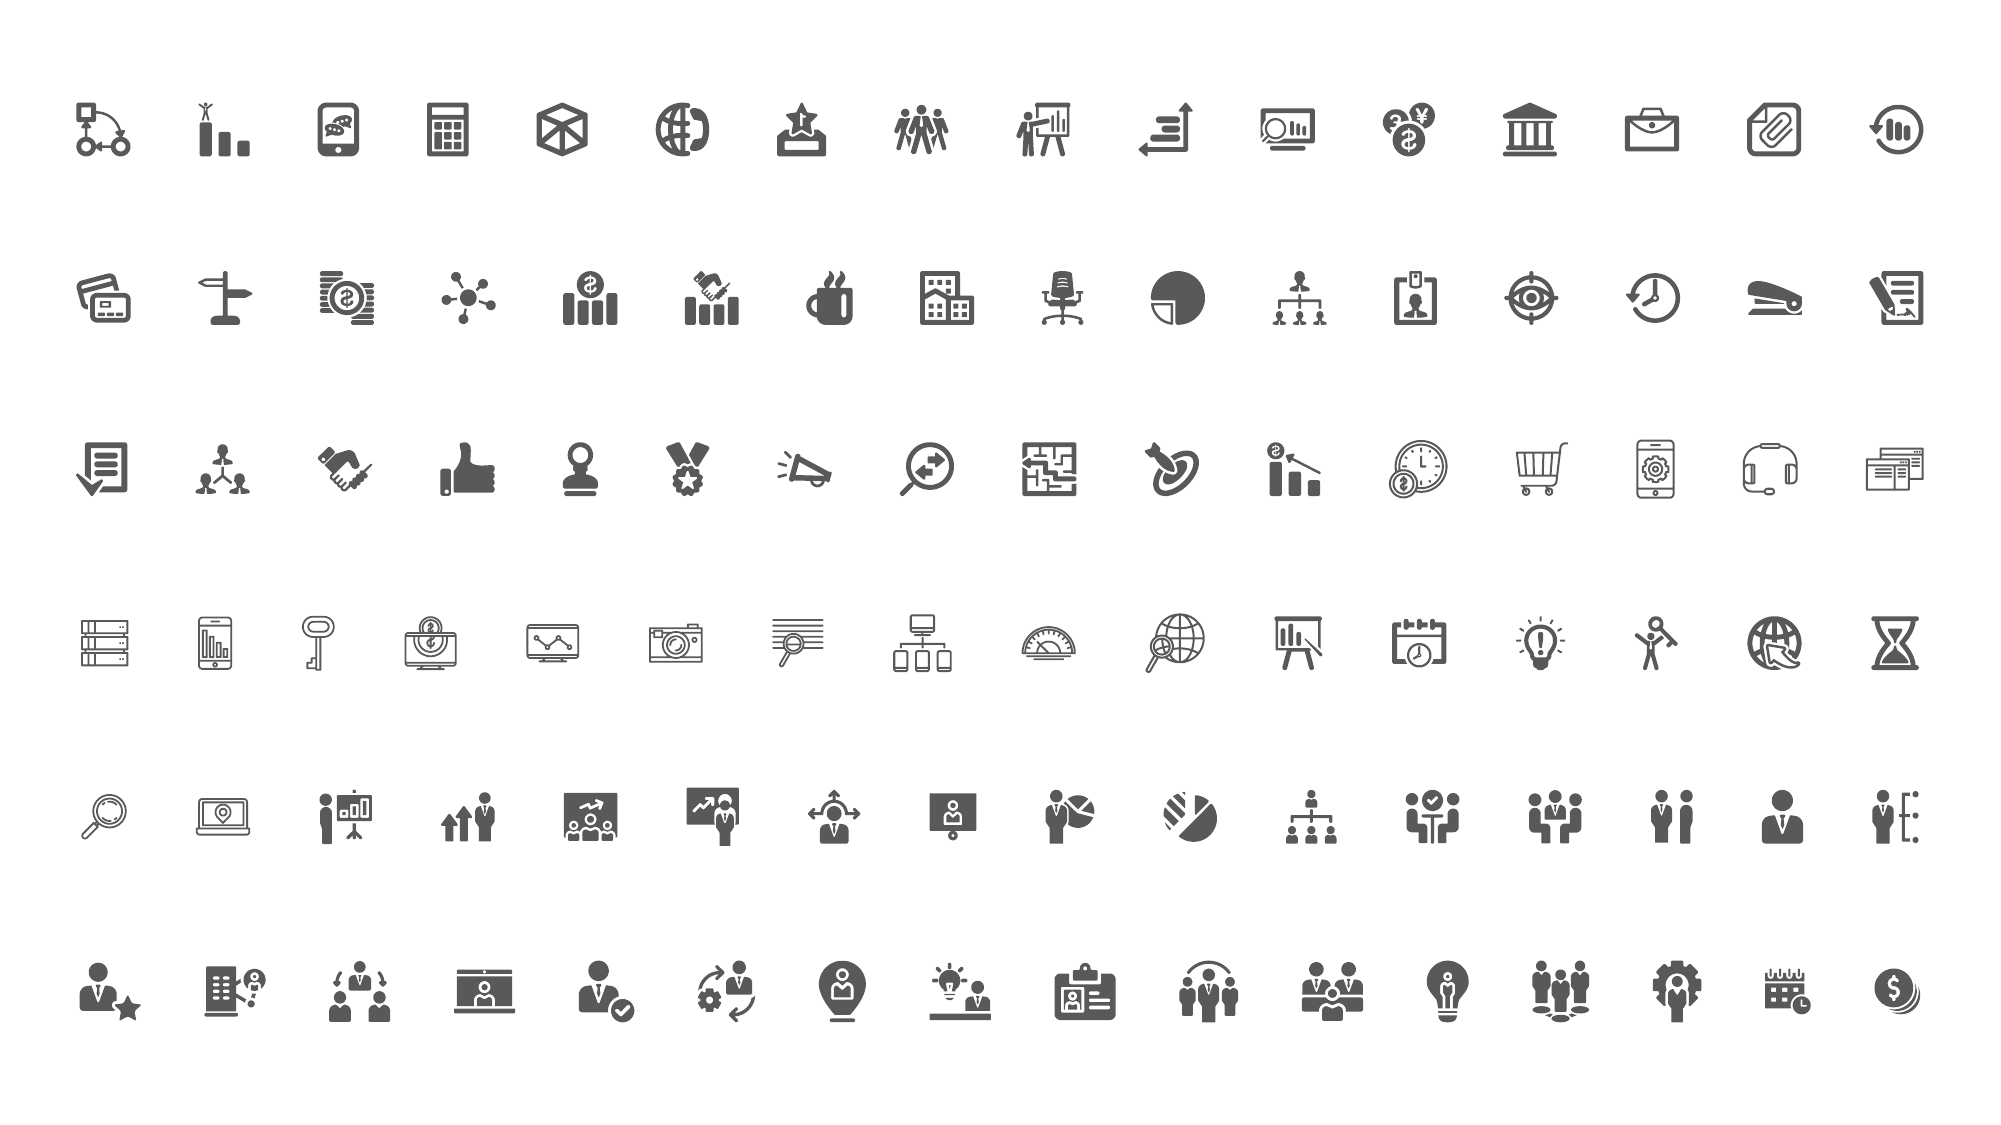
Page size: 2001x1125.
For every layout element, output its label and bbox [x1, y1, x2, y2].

text_box [563, 792, 618, 841]
text_box [1516, 616, 1566, 671]
text_box [686, 787, 739, 846]
text_box [1761, 790, 1804, 844]
text_box [777, 450, 832, 488]
text_box [666, 442, 710, 496]
text_box [894, 104, 949, 155]
text_box [893, 614, 952, 673]
text_box [195, 444, 250, 495]
text_box [1652, 960, 1702, 1023]
text_box [777, 102, 827, 157]
text_box [1865, 447, 1924, 491]
text_box [1382, 102, 1435, 157]
text_box [440, 442, 495, 496]
text_box [1651, 789, 1693, 844]
text_box [1179, 960, 1239, 1023]
text_box [319, 789, 372, 845]
text_box [198, 271, 253, 325]
text_box [1388, 439, 1448, 499]
text_box [76, 273, 131, 323]
text_box [1041, 271, 1084, 325]
text_box [563, 271, 618, 325]
text_box [1869, 104, 1924, 155]
text_box [1765, 968, 1811, 1015]
text_box [1426, 960, 1469, 1023]
text_box [697, 960, 756, 1023]
text_box [1747, 102, 1802, 157]
text_box [920, 271, 975, 325]
text_box [772, 619, 824, 668]
text_box [526, 624, 580, 663]
text_box [427, 102, 469, 157]
text_box [1144, 442, 1199, 496]
text_box [655, 102, 710, 157]
text_box [1634, 616, 1678, 671]
text_box [1528, 790, 1582, 844]
text_box [76, 102, 131, 157]
text_box [818, 960, 866, 1023]
text_box [1163, 791, 1217, 842]
text_box [1021, 626, 1076, 661]
text_box [1138, 102, 1193, 157]
text_box [198, 102, 250, 157]
text_box [441, 271, 496, 324]
text_box [1394, 271, 1437, 325]
text_box [81, 794, 127, 840]
text_box [1742, 443, 1798, 496]
text_box [319, 271, 374, 325]
text_box [1145, 613, 1205, 673]
text_box [317, 446, 373, 492]
text_box [684, 271, 739, 325]
text_box [204, 966, 266, 1017]
text_box [329, 961, 391, 1022]
text_box [1502, 102, 1557, 157]
text_box [929, 793, 977, 841]
text_box [1392, 618, 1447, 668]
text_box [1405, 789, 1460, 844]
text_box [1636, 439, 1675, 499]
text_box [1150, 271, 1205, 325]
text_box [79, 962, 141, 1021]
text_box [1532, 960, 1590, 1023]
text_box [929, 962, 991, 1021]
text_box [404, 616, 457, 671]
text_box [1747, 616, 1802, 671]
text_box [441, 792, 495, 842]
text_box [899, 442, 955, 496]
text_box [1515, 442, 1569, 496]
text_box [317, 102, 360, 157]
text_box [808, 789, 861, 844]
text_box [301, 615, 335, 671]
text_box [1022, 442, 1077, 496]
text_box [195, 798, 251, 836]
text_box [536, 102, 588, 157]
text_box [76, 442, 128, 496]
text_box [1272, 271, 1327, 325]
text_box [453, 969, 516, 1014]
text_box [1874, 968, 1921, 1015]
text_box [562, 442, 598, 496]
text_box [1301, 962, 1364, 1021]
text_box [1260, 108, 1315, 151]
text_box [81, 620, 129, 667]
text_box [649, 623, 703, 663]
text_box [1504, 271, 1559, 325]
text_box [1286, 790, 1337, 844]
text_box [1267, 442, 1321, 496]
text_box [1871, 616, 1919, 671]
text_box [1869, 271, 1924, 325]
text_box [1747, 281, 1802, 316]
text_box [1625, 273, 1681, 323]
text_box [806, 271, 853, 325]
text_box [1624, 107, 1680, 152]
text_box [1274, 616, 1323, 671]
text_box [1045, 789, 1095, 844]
text_box [1872, 789, 1919, 844]
text_box [198, 616, 233, 670]
text_box [1054, 962, 1116, 1020]
text_box [578, 960, 635, 1023]
text_box [1016, 102, 1071, 157]
